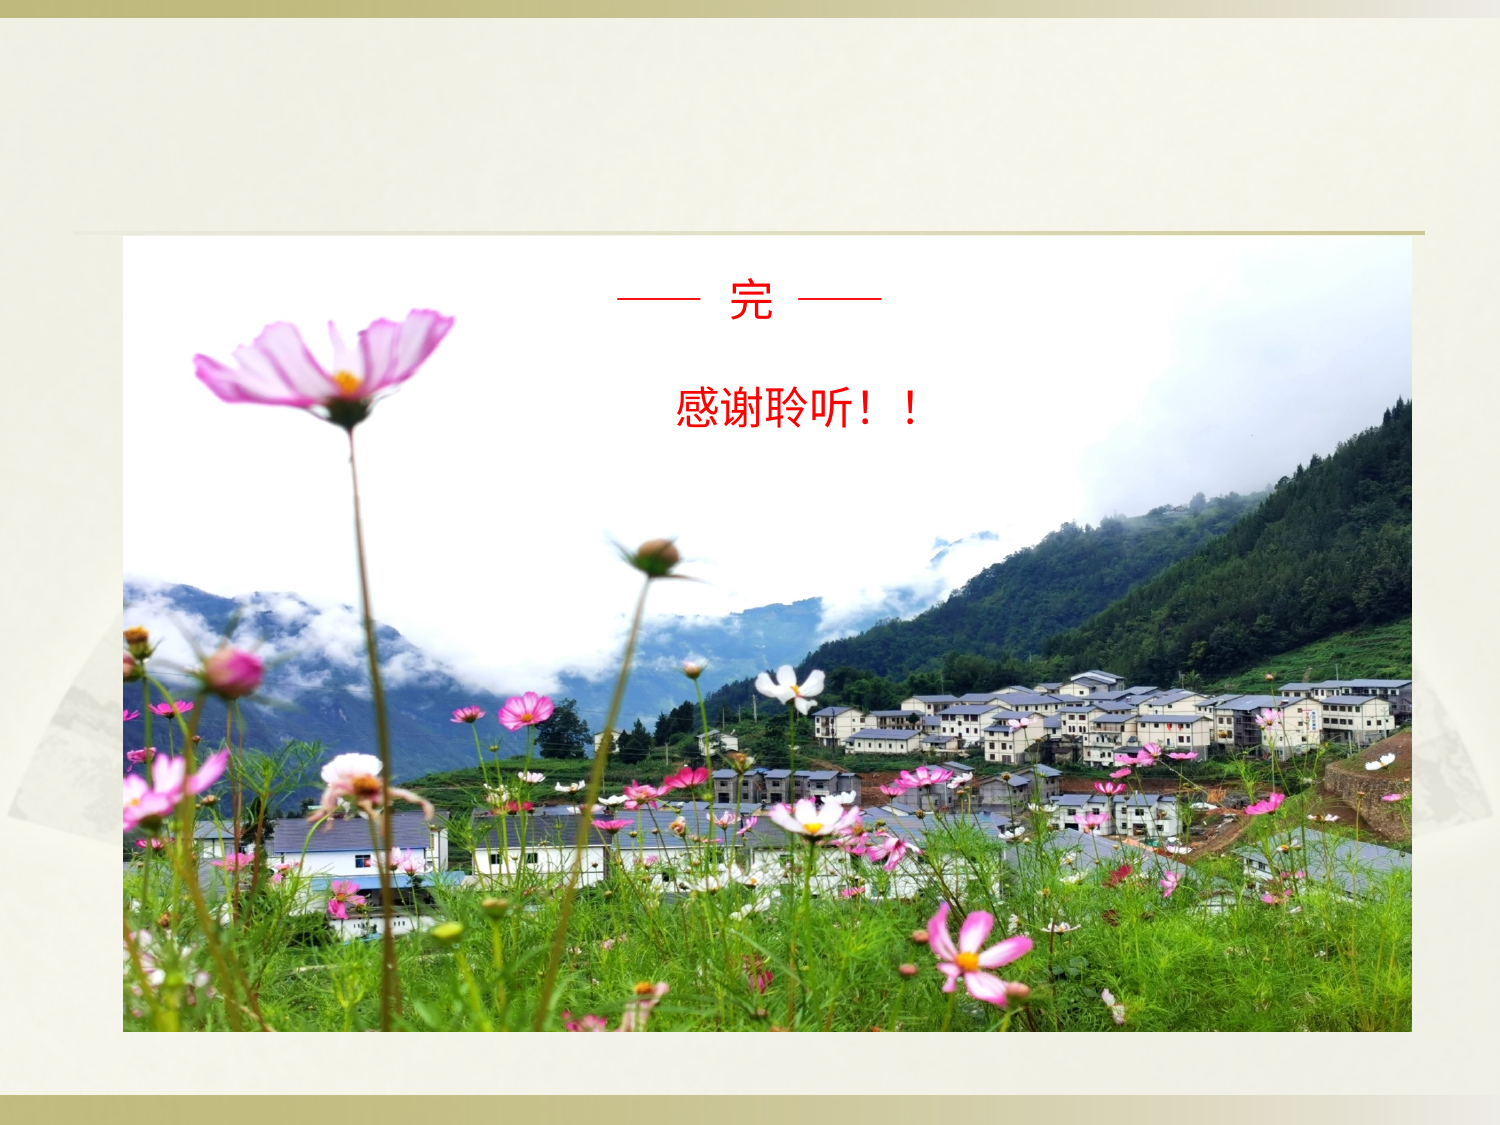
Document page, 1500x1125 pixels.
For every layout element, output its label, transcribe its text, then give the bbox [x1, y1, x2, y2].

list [123, 235, 1412, 1032]
title —— 完 —— 感谢聆听！！ [75, 45, 1425, 445]
